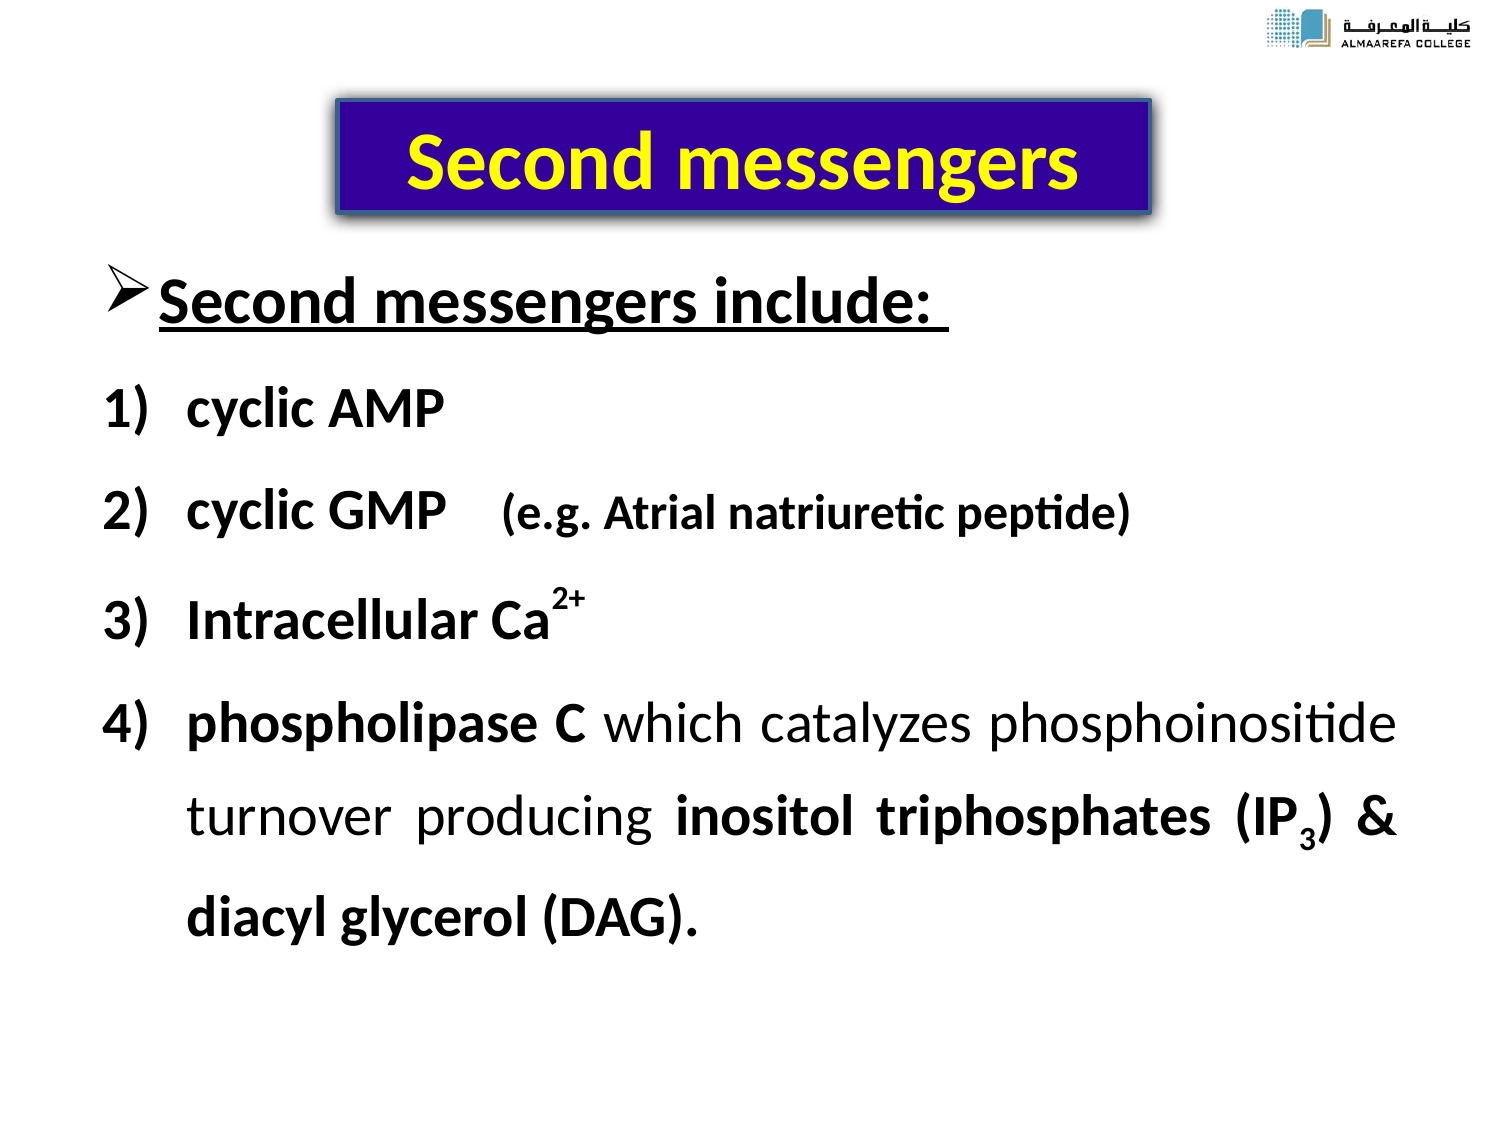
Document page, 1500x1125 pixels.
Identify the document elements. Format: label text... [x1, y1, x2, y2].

title Second messengers [335, 98, 1152, 215]
list Second messengers include: cyclic AMP cyclic GMP (e.g. Atrial natriuretic peptide) Intracellular Ca2+ phospholipase C which catalyzes phosphoinositide turnover producing inositol triphosphates (IP3) & diacyl glycerol (DAG). [87, 224, 1413, 1093]
picture [1262, 0, 1475, 65]
